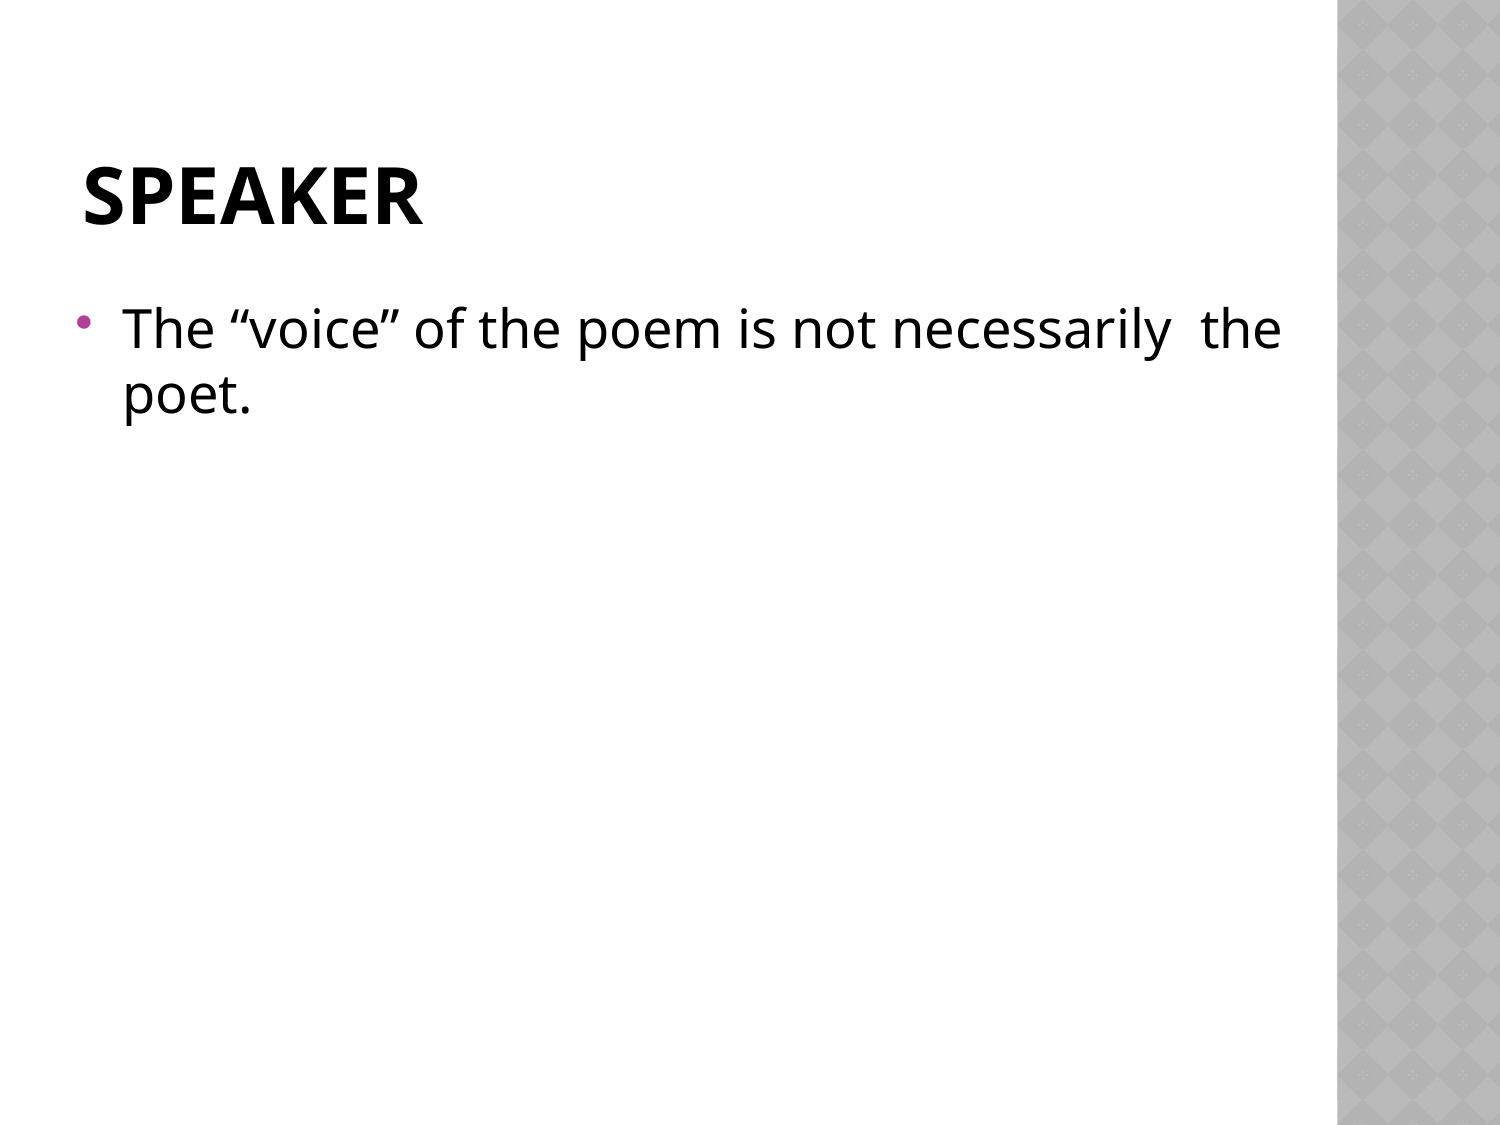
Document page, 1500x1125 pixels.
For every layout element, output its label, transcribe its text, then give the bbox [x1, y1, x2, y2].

list The “voice” of the poem is not necessarily the poet. [62, 287, 1413, 1030]
title Speaker [75, 52, 1263, 240]
